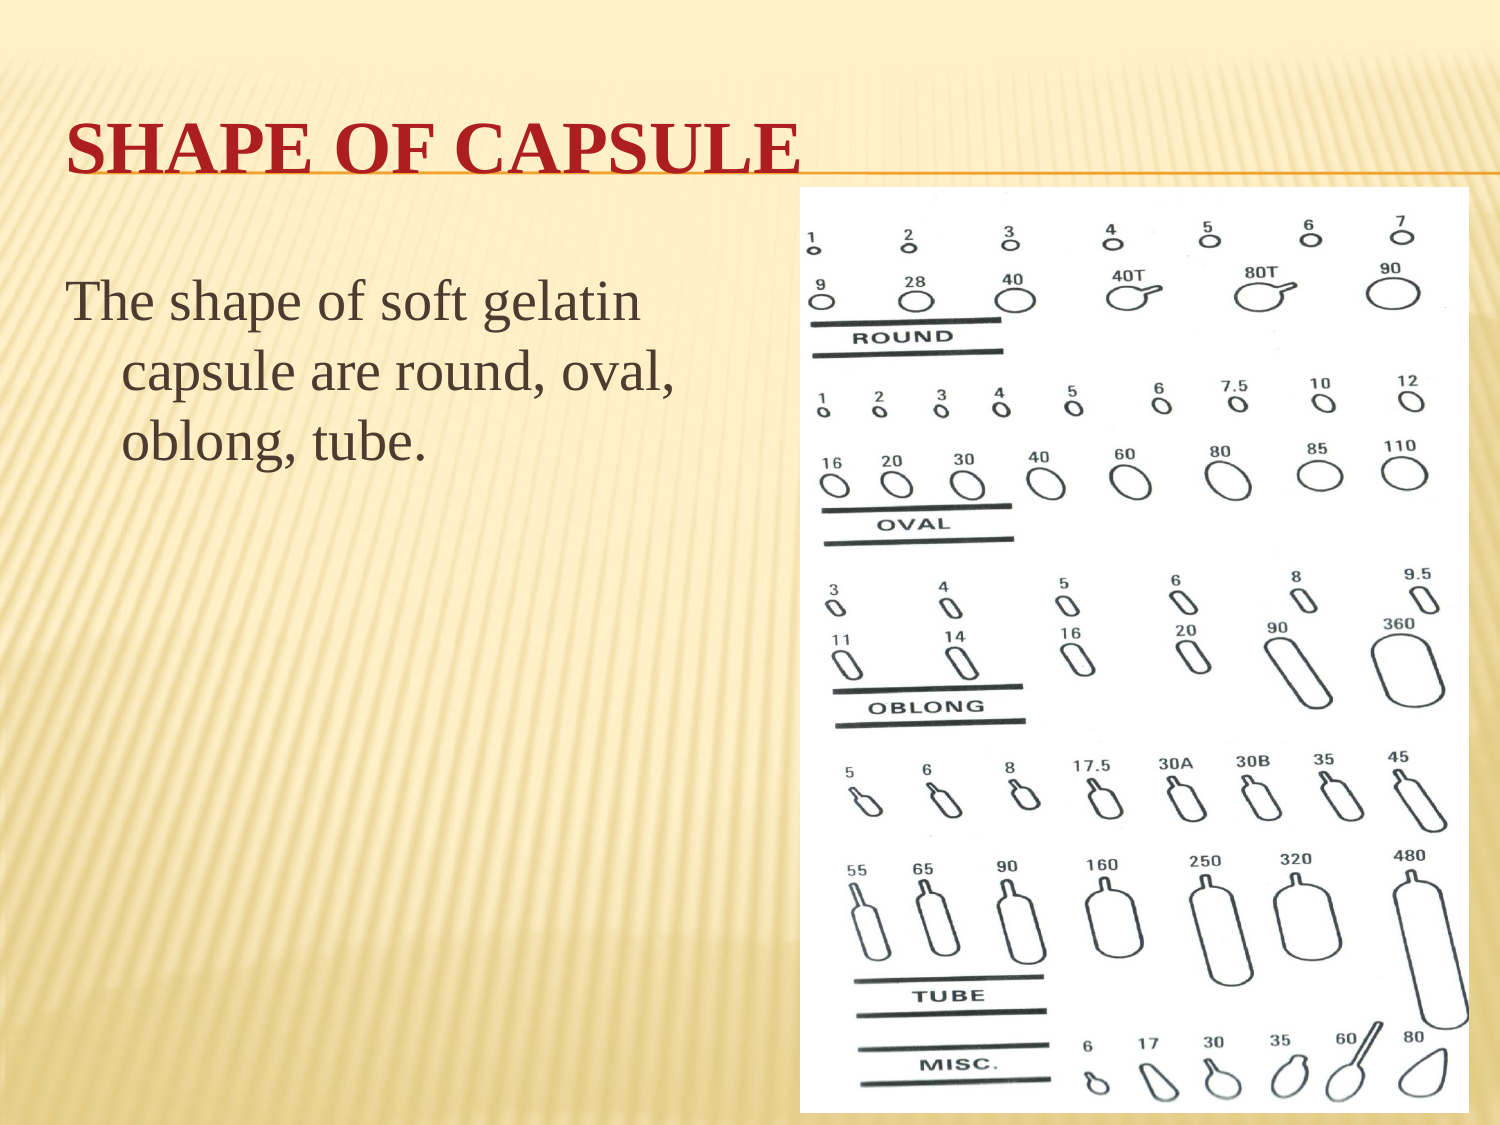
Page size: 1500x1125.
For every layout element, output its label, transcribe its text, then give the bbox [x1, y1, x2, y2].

picture [799, 187, 1469, 1113]
list The shape of soft gelatin capsule are round, oval, oblong, tube. [50, 254, 763, 998]
title SHAPE OF CAPSULE [50, 75, 1475, 213]
